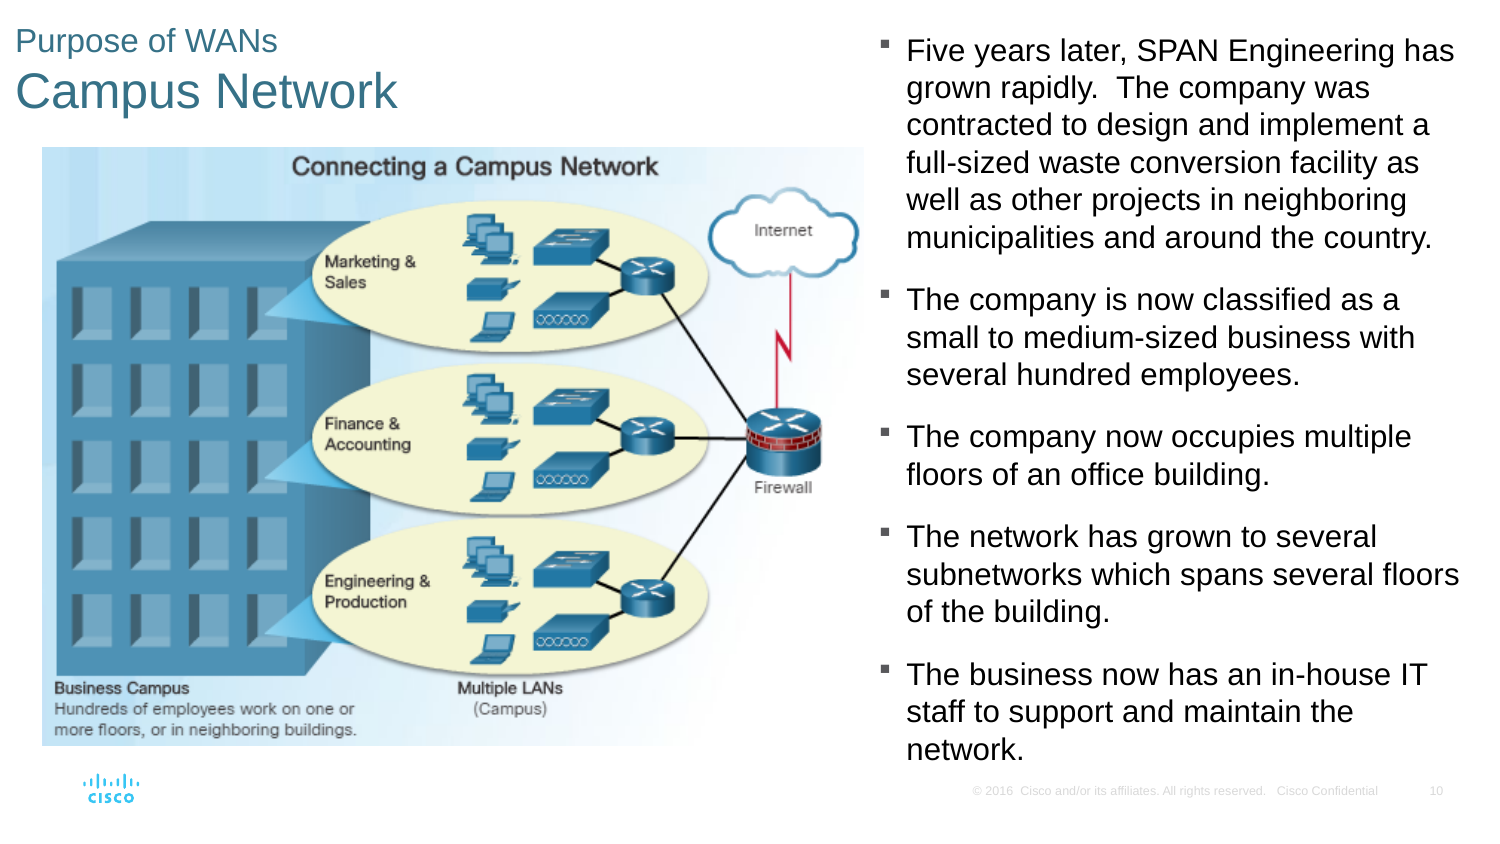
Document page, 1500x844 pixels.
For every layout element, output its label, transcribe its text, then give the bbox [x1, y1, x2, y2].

title Purpose of WANs Campus Network [0, 6, 847, 131]
picture [42, 147, 864, 747]
list Five years later, SPAN Engineering has grown rapidly. The company was contracted to design and implement a full-sized waste conversion facility as well as other projects in neighboring municipalities and around the country. The company is now classified as a small to medium-sized business with several hundred employees. The company now occupies multiple floors of an office building. The network has grown to several subnetworks which spans several floors of the building. The business now has an in-house IT staff to support and maintain the network. [863, 22, 1492, 777]
